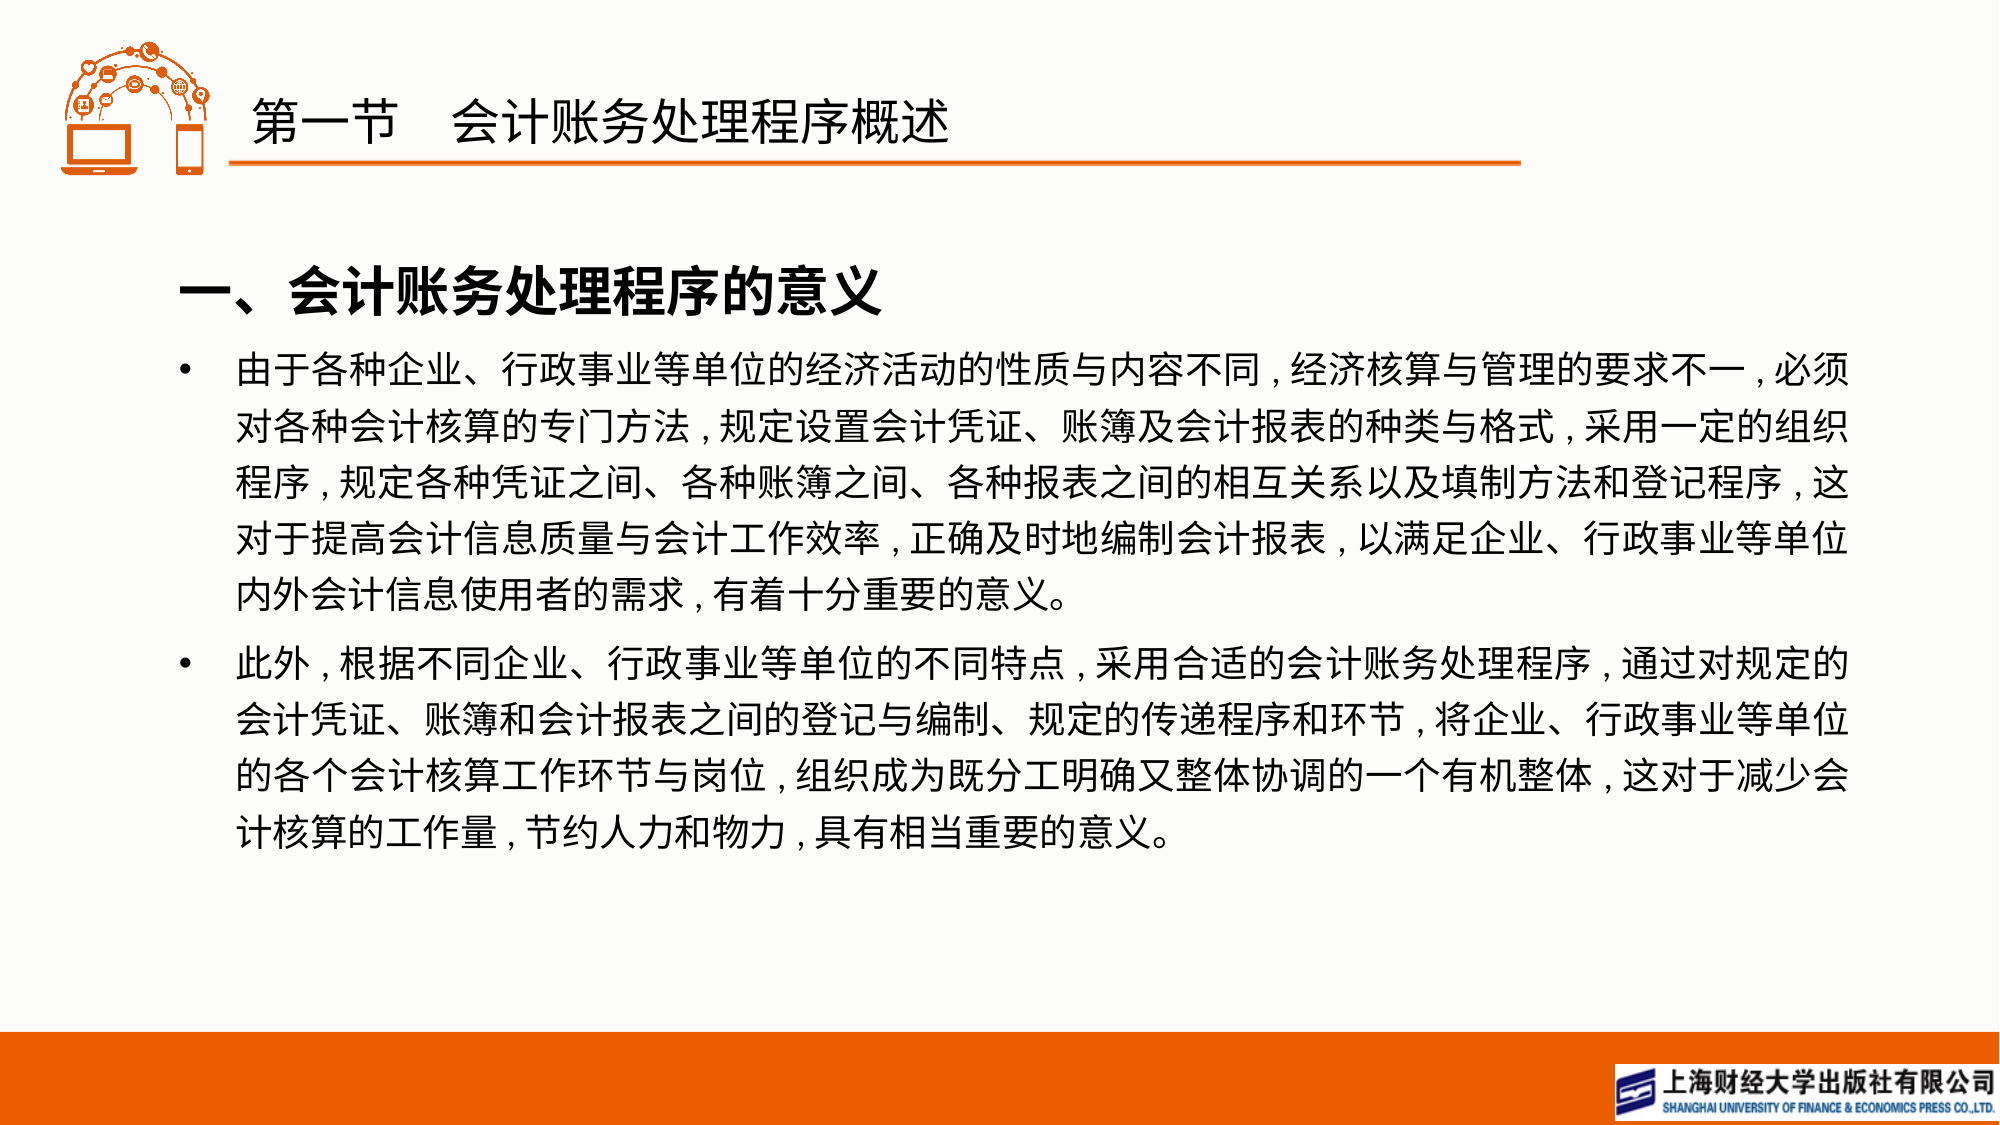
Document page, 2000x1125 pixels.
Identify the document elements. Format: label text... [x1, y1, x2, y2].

title 第一节 会计账务处理程序概述 [235, 82, 1605, 189]
list 一、会计账务处理程序的意义 由于各种企业、行政事业等单位的经济活动的性质与内容不同,经济核算与管理的要求不一,必须对各种会计核算的专门方法,规定设置会计凭证、账簿及会计报表的种类与格式,采用一定的组织程序,规定各种凭证之间、各种账簿之间、各种报表之间的相互关系以及填制方法和登记程序,这对于提高会计信息质量与会计工作效率,正确及时地编制会计报表,以满足企业、行政事业等单位内外会计信息使用者的需求,有着十分重要的意义。 此外,根据不同企业、行政事业等单位的不同特点,采用合适的会计账务处理程序,通过对规定的会计凭证、账簿和会计报表之间的登记与编制、规定的传递程序和环节,将企业、行政事业等单位的各个会计核算工作环节与岗位,组织成为既分工明确又整体协调的一个有机整体,这对于减少会计核算的工作量,节约人力和物力,具有相当重要的意义。 [163, 227, 1865, 1049]
picture [0, 0, 2000, 1125]
